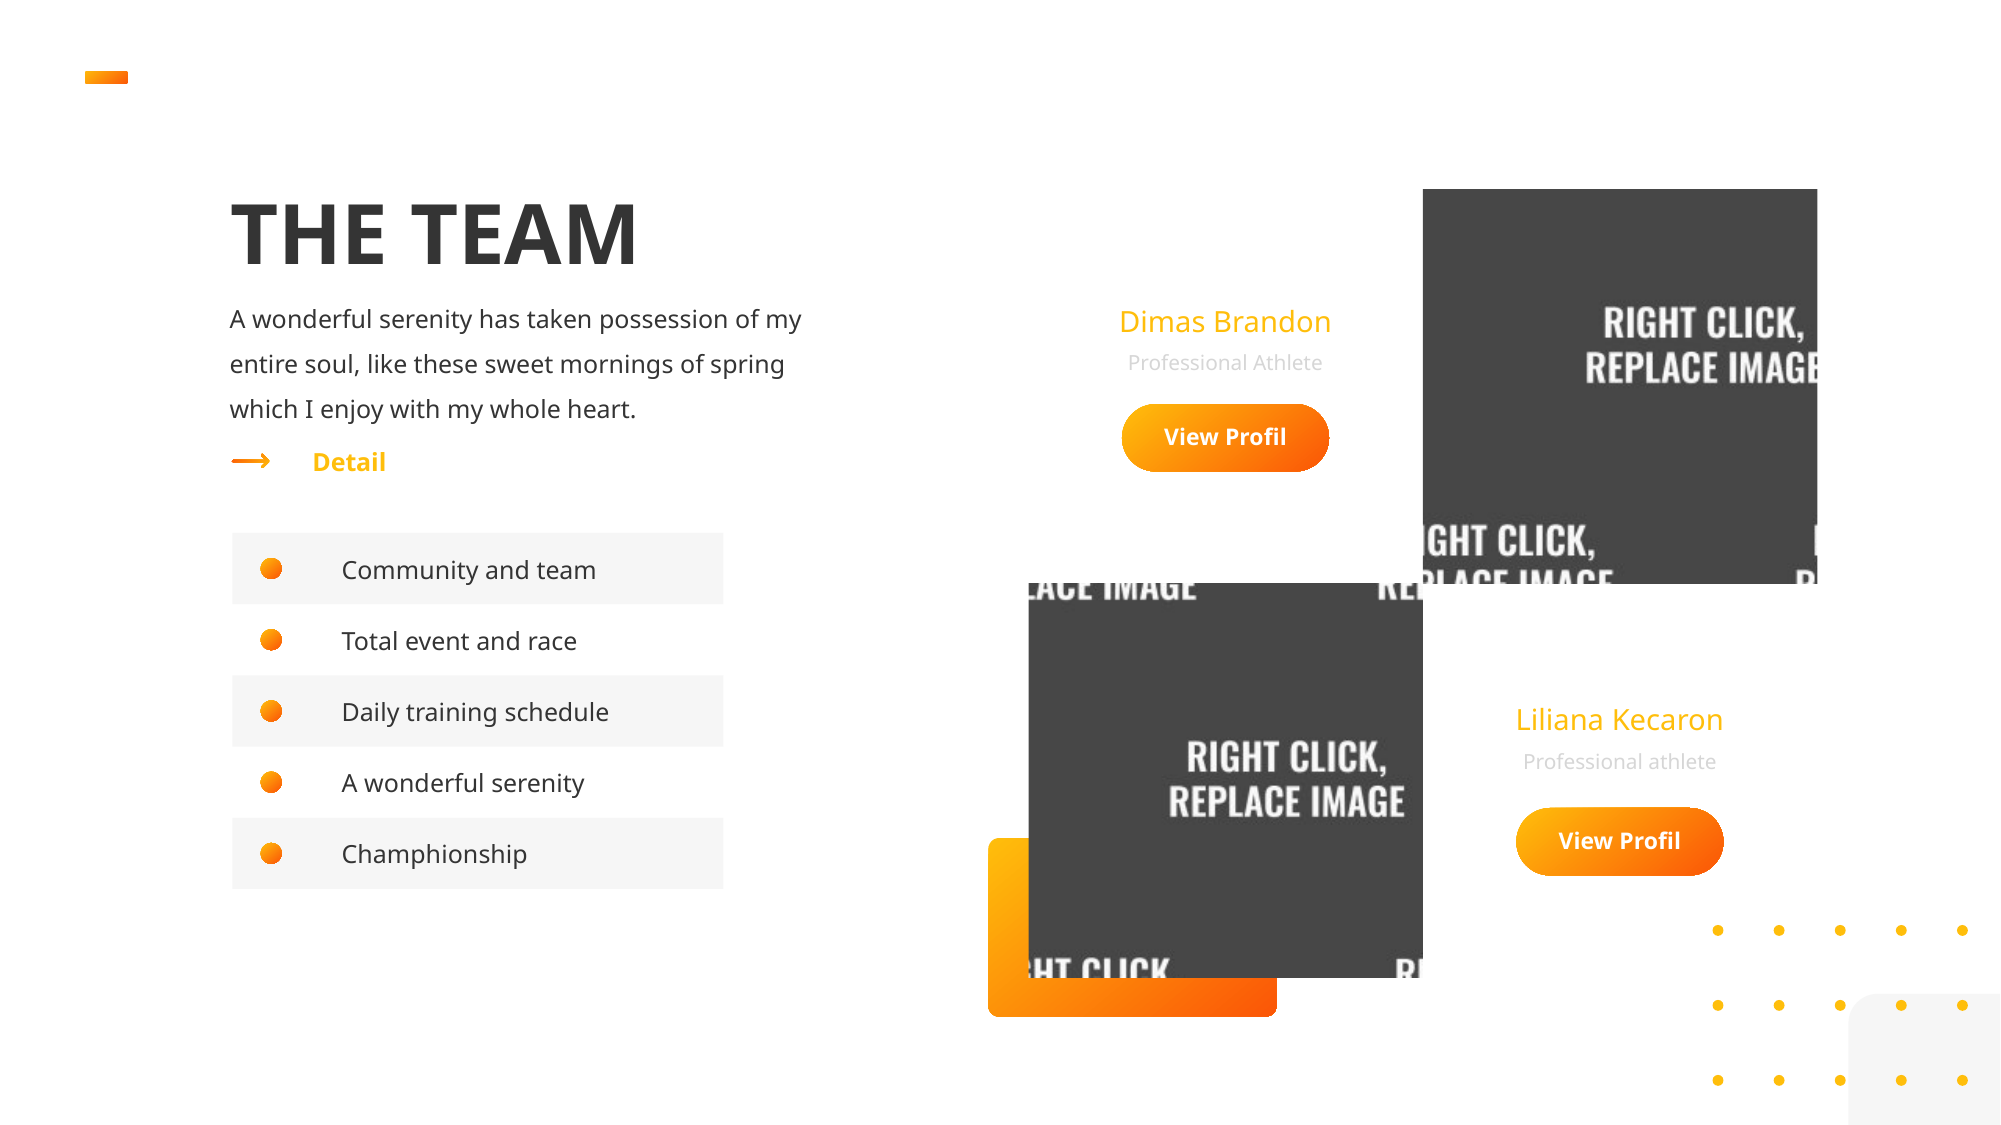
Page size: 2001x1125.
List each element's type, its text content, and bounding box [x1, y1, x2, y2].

text_box [259, 770, 283, 794]
text_box View Profil [1098, 414, 1353, 458]
text_box Professional athlete [1458, 745, 1782, 781]
text_box [231, 453, 270, 468]
text_box [259, 699, 283, 723]
text_box Liliana Kecaron [1452, 694, 1788, 745]
text_box [231, 817, 725, 890]
text_box [1521, 862, 1718, 877]
text_box Daily training schedule [326, 688, 710, 734]
text_box Professional Athlete [1078, 346, 1373, 383]
text_box [1127, 458, 1324, 473]
text_box Detail [297, 438, 418, 484]
text_box Community and team [326, 546, 673, 592]
picture [1028, 189, 1818, 978]
text_box A wonderful serenity [326, 760, 603, 806]
text_box [987, 837, 1278, 1018]
text_box [1524, 806, 1715, 818]
text_box [231, 674, 725, 748]
text_box Total event and race [326, 618, 603, 663]
list THE TEAM [214, 171, 864, 280]
text_box [259, 628, 283, 652]
text_box [259, 556, 283, 580]
text_box [231, 532, 725, 605]
text_box Dimas Brandon [1058, 295, 1393, 346]
text_box [259, 841, 283, 865]
text_box A wonderful serenity has taken possession of my entire soul, like these sweet mornings of spring which I enjoy with my whole heart. [214, 280, 875, 431]
text_box Champhionship [326, 830, 603, 876]
text_box [1130, 403, 1321, 414]
text_box View Profil [1493, 818, 1747, 862]
